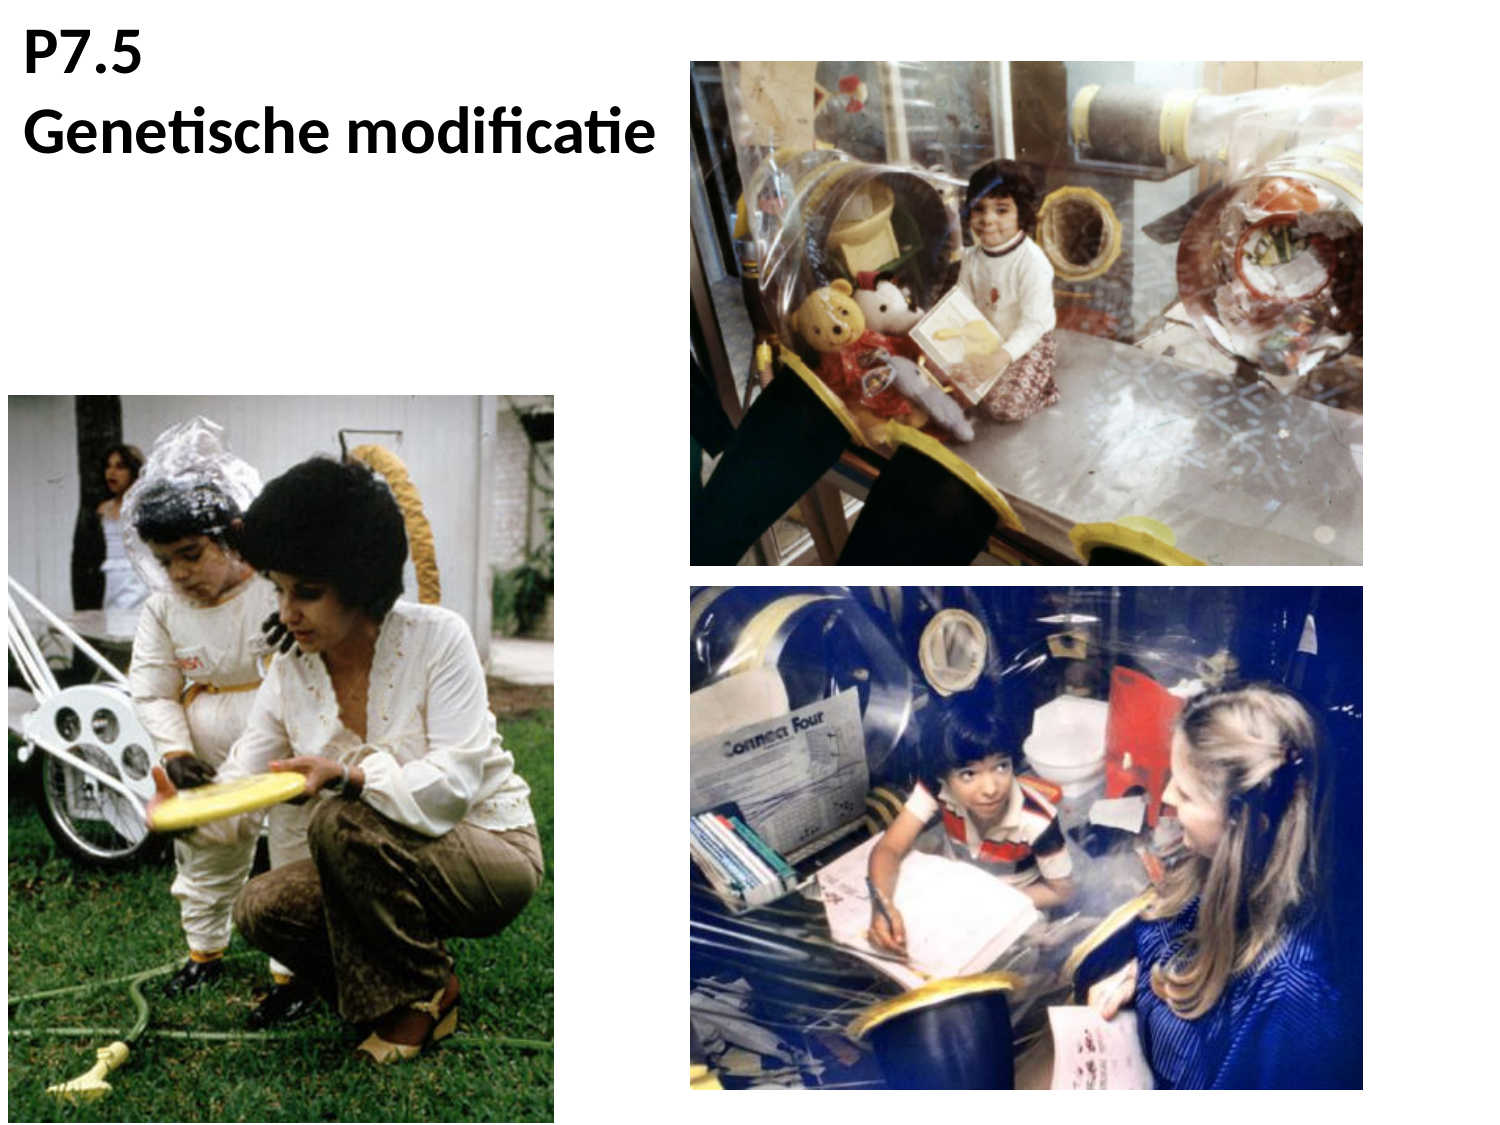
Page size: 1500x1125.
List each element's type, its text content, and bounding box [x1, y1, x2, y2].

picture [8, 395, 554, 1123]
text_box P7.5 Genetische modificatie [8, 0, 943, 175]
picture [690, 585, 1363, 1090]
picture [690, 61, 1363, 566]
